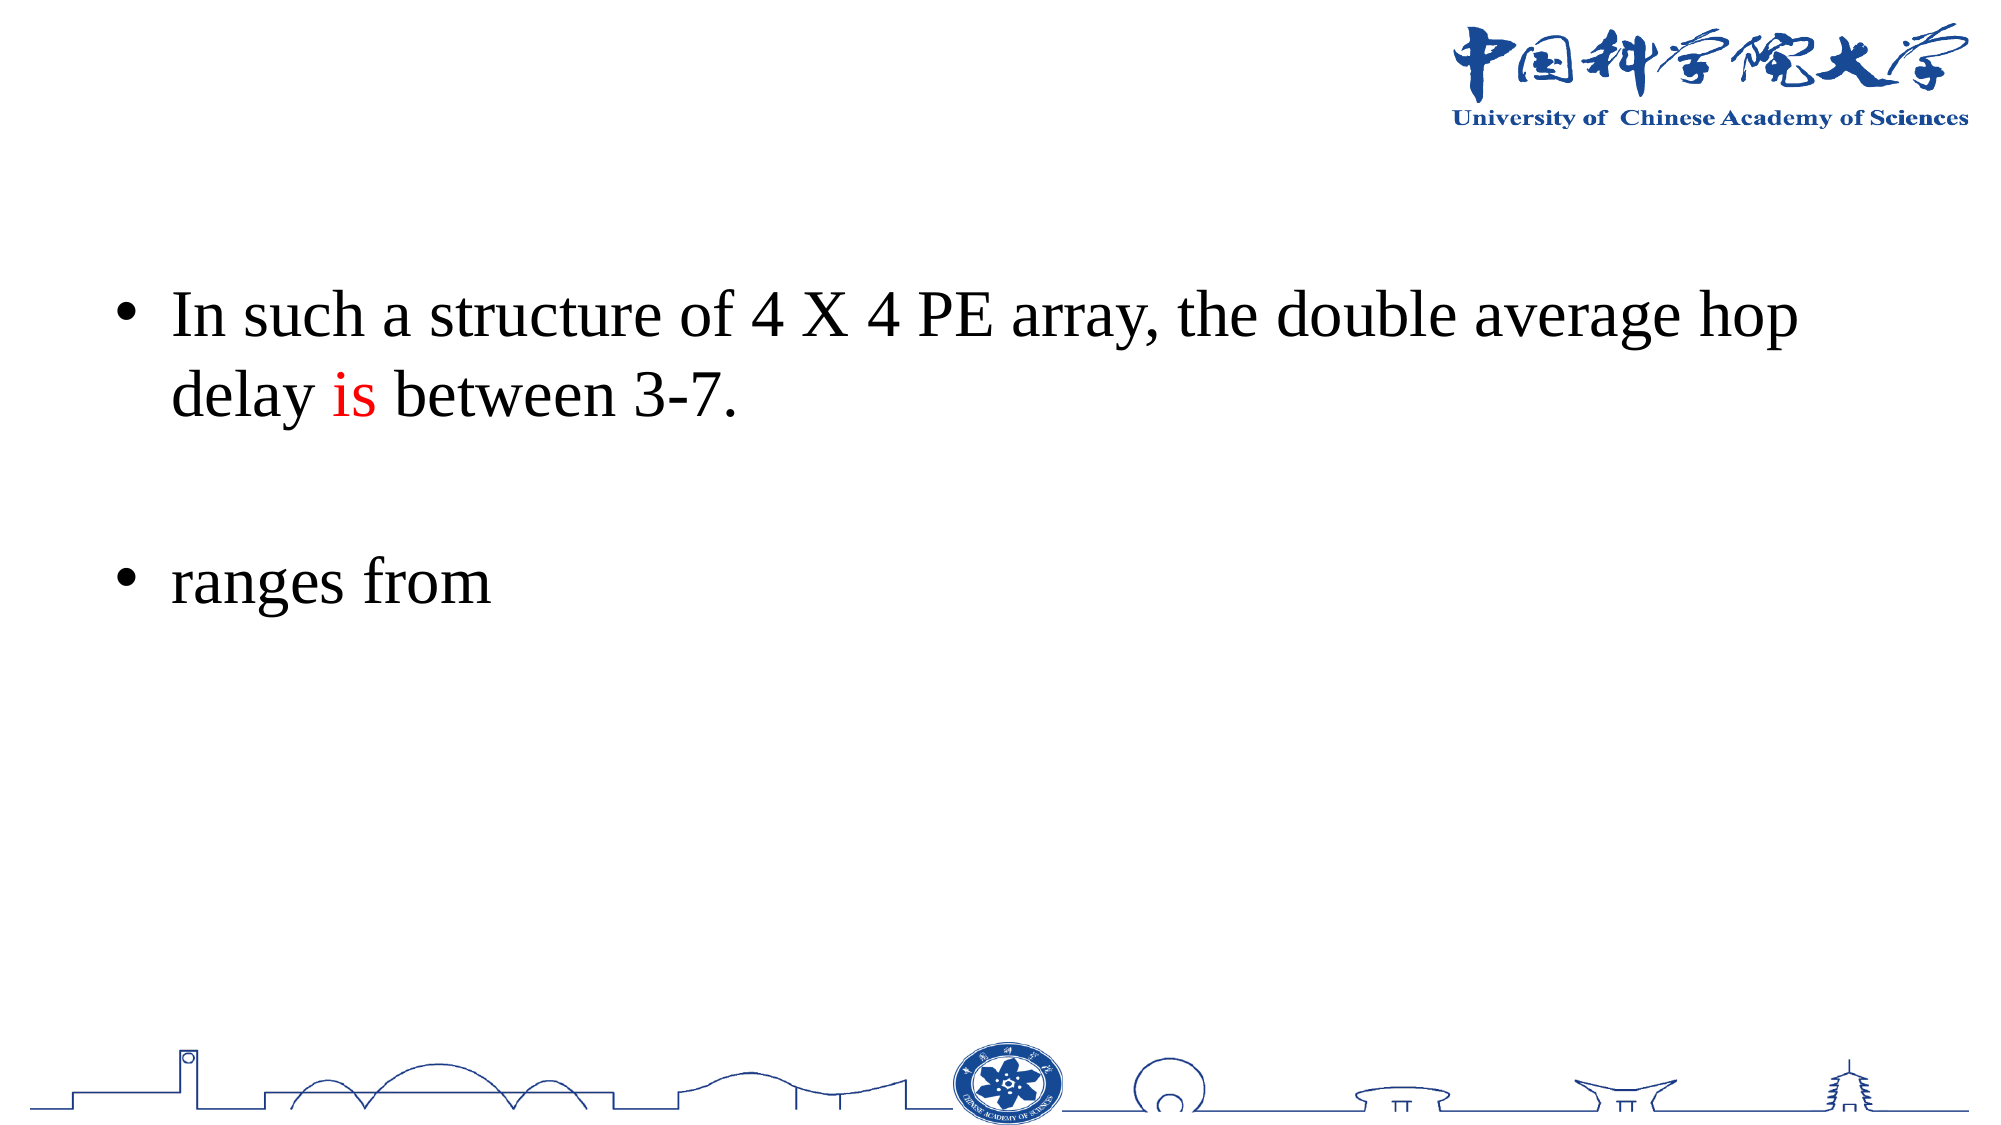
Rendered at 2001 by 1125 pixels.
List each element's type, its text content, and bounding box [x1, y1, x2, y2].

picture [1437, 23, 1969, 129]
picture [30, 1039, 1969, 1125]
list In such a structure of 4 X 4 PE array, the double average hop delay is between 3-7. ranges from [99, 262, 1900, 1005]
